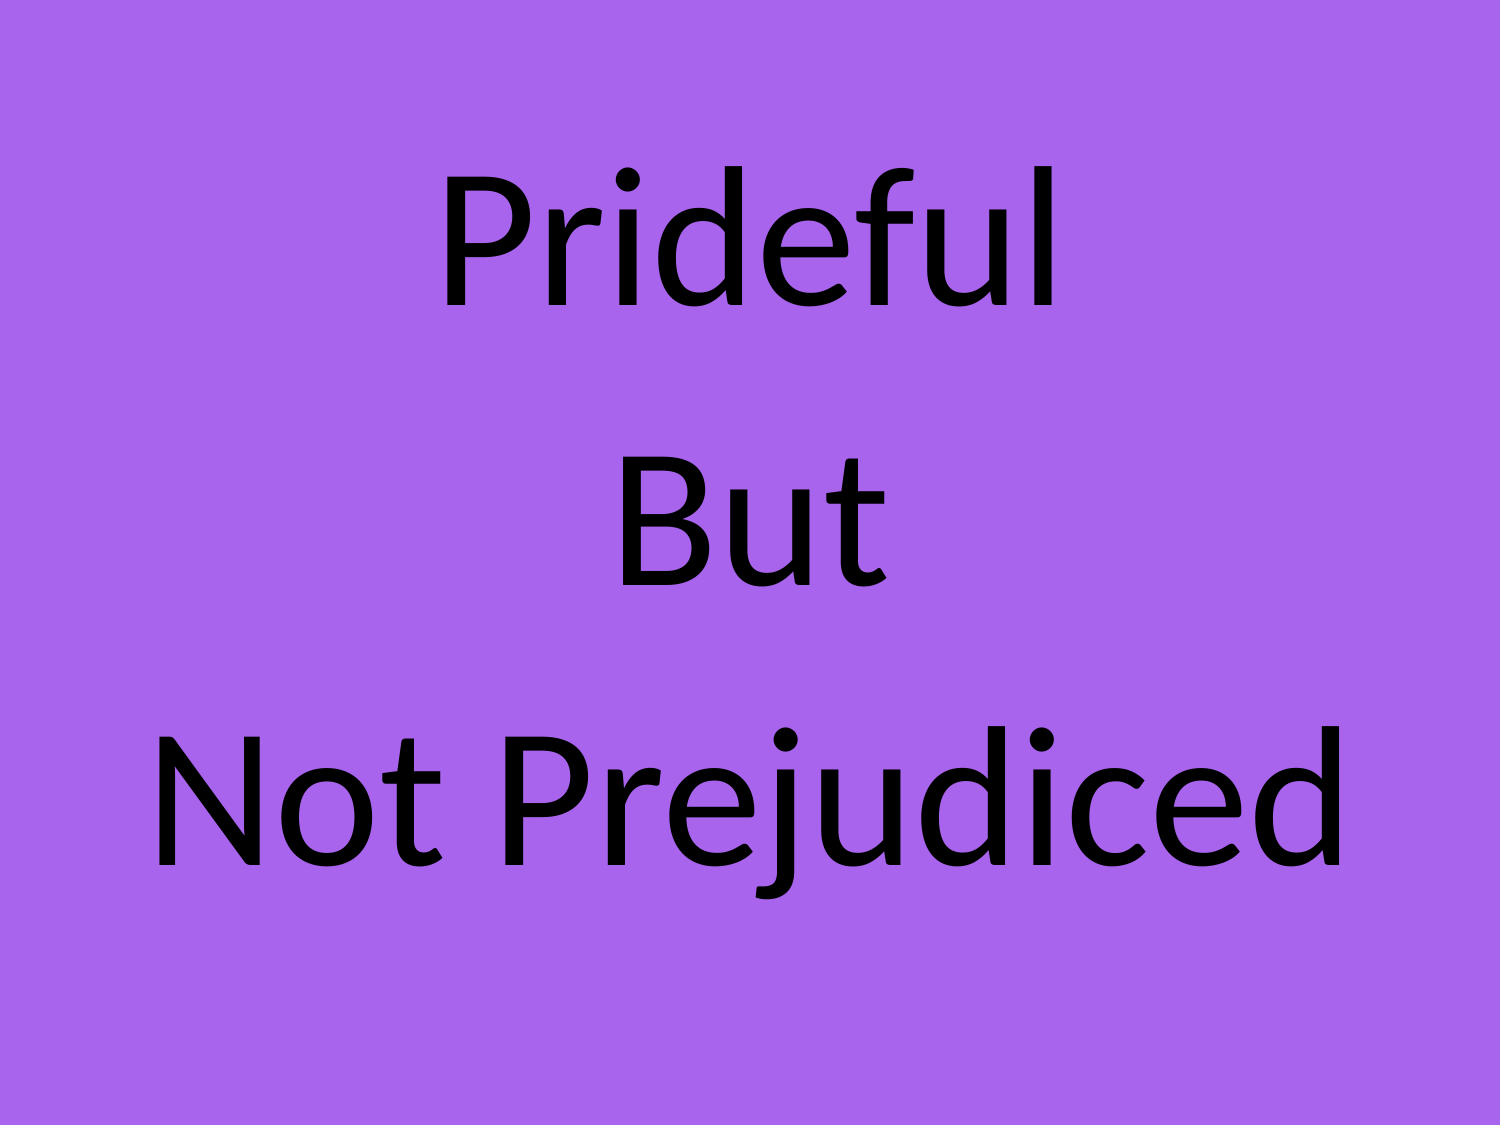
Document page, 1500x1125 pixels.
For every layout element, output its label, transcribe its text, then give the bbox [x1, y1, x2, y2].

list Prideful But Not Prejudiced [75, 98, 1425, 1005]
